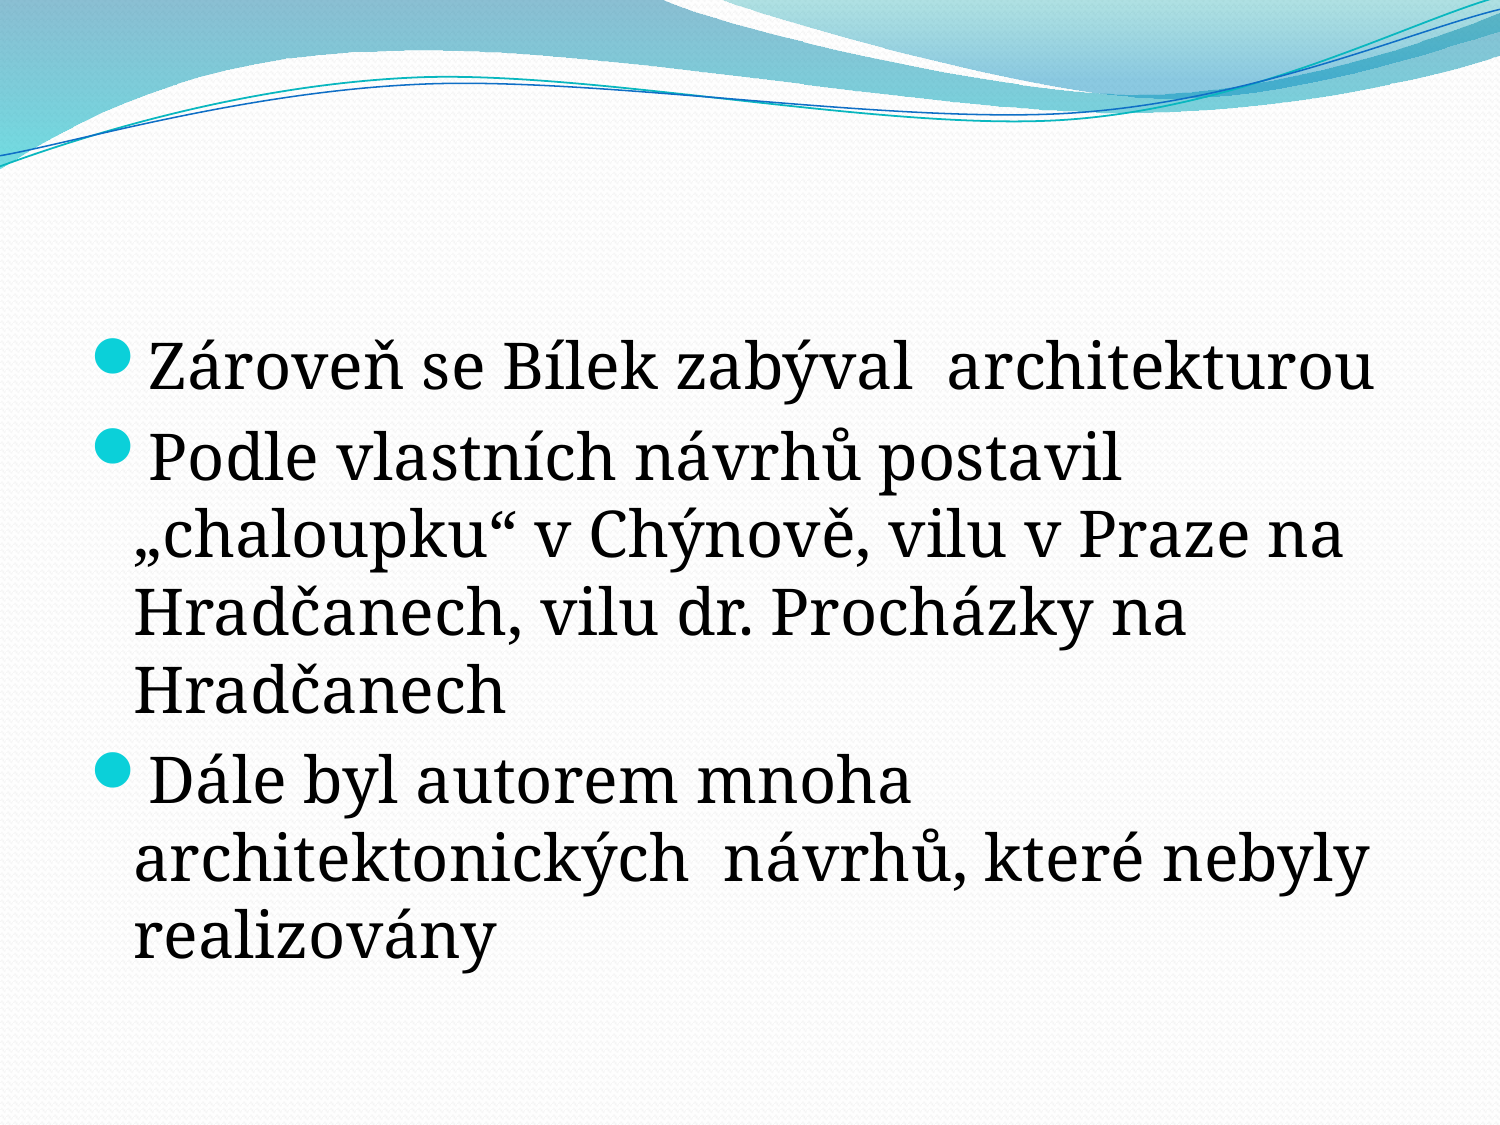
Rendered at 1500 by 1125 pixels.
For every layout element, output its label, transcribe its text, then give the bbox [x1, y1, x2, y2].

list Zároveň se Bílek zabýval architekturou Podle vlastních návrhů postavil „chaloupku“ v Chýnově, vilu v Praze na Hradčanech, vilu dr. Procházky na Hradčanech Dále byl autorem mnoha architektonických návrhů, které nebyly realizovány [75, 317, 1425, 1038]
